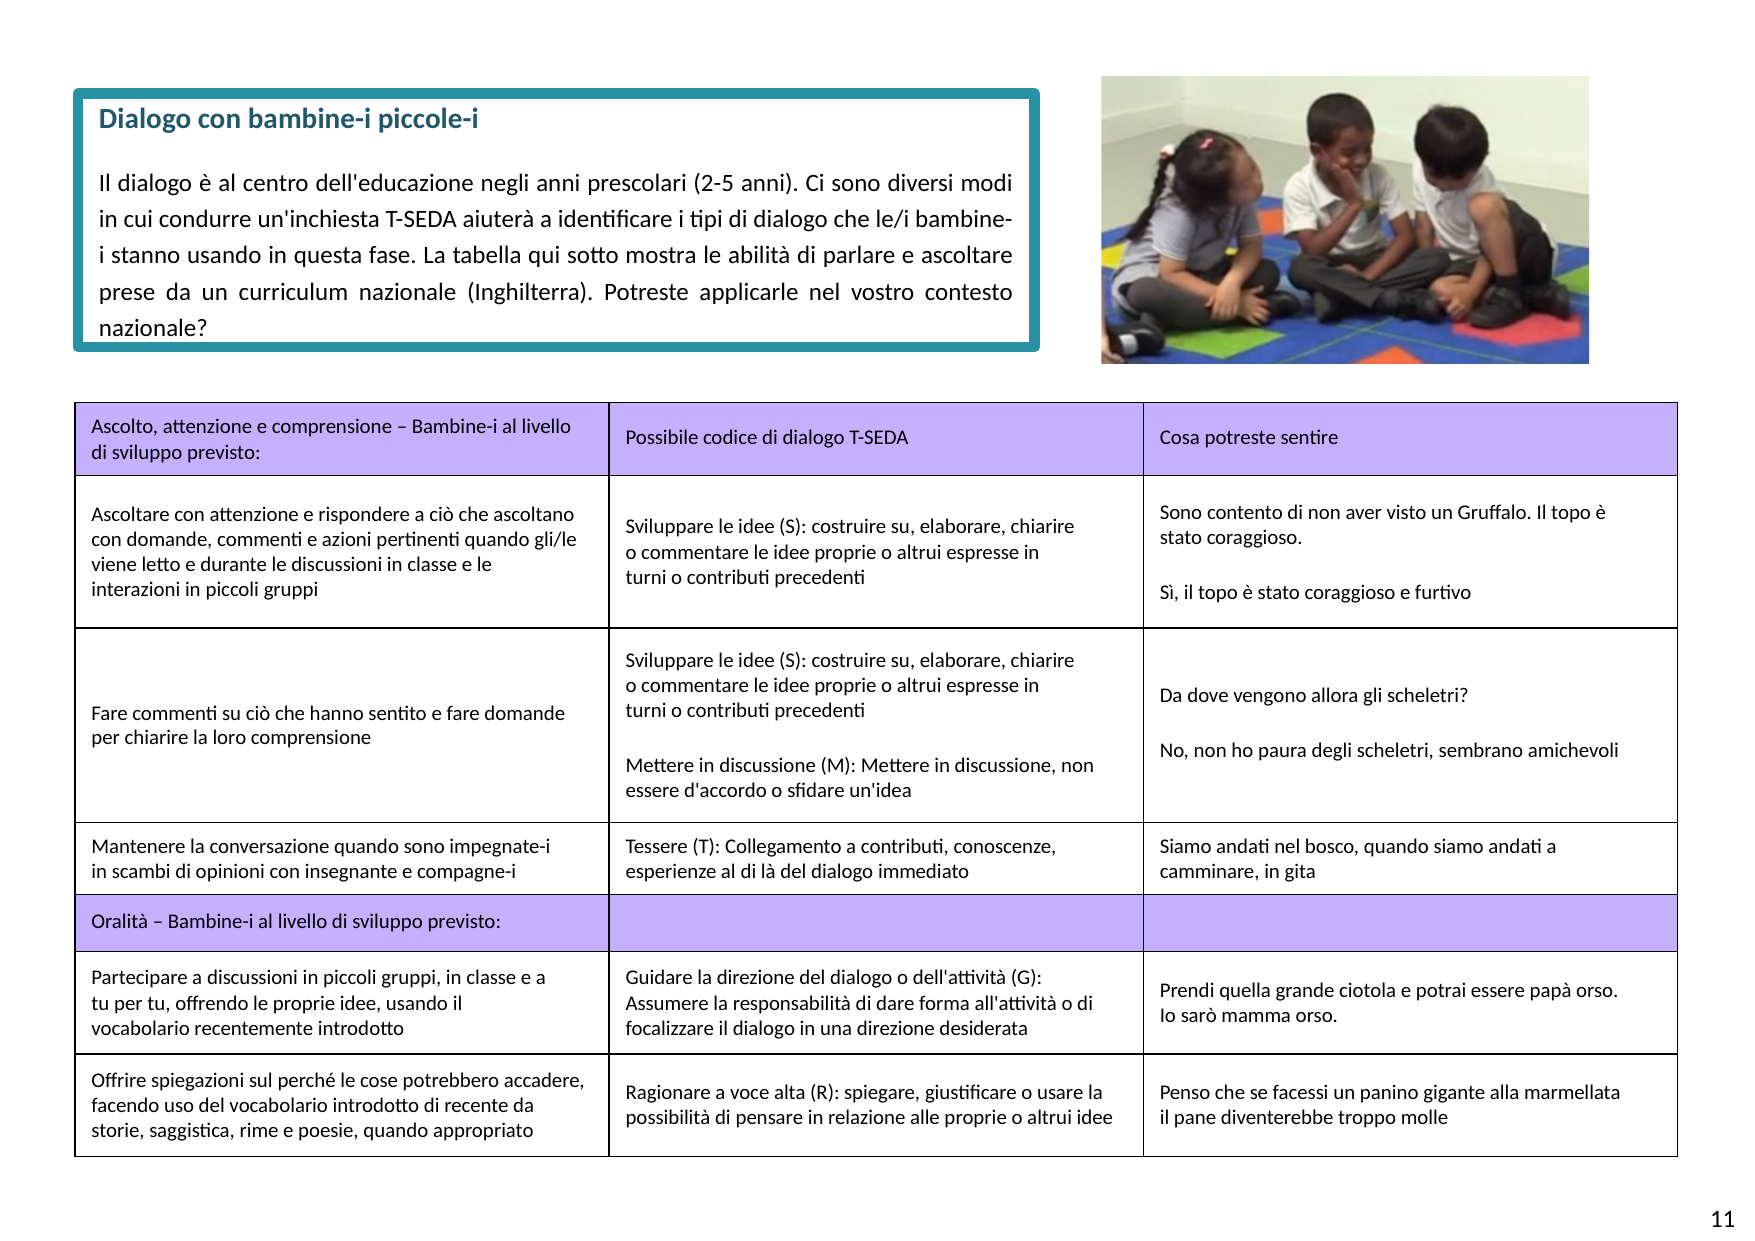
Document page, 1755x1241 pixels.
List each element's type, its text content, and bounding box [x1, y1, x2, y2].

table_header Cosa potreste sentire [1144, 403, 1677, 475]
table_cell Tessere (T): Collegamento a contributi, conoscenze, esperienze al di là del dialogo immediato [610, 823, 1143, 894]
table_cell Fare commenti su ciò che hanno sentito e fare domande per chiarire la loro comprensione [76, 629, 608, 822]
table_cell Ragionare a voce alta (R): spiegare, giustificare o usare la possibilità di pensare in relazione alle proprie o altrui idee [610, 1055, 1143, 1156]
table_cell Offrire spiegazioni sul perché le cose potrebbero accadere, facendo uso del vocabolario introdotto di recente da storie, saggistica, rime e poesie, quando appropriato [76, 1055, 608, 1156]
table_cell Guidare la direzione del dialogo o dell'attività (G): Assumere la responsabilità di dare forma all'attività o di focalizzare il dialogo in una direzione desiderata [610, 952, 1143, 1053]
table_cell Da dove vengono allora gli scheletri? No, non ho paura degli scheletri, sembrano amichevoli [1144, 629, 1677, 822]
table_cell [1144, 895, 1677, 951]
table_cell Sono contento di non aver visto un Gruffalo. Il topo è stato coraggioso. Sì, il topo è stato coraggioso e furtivo [1144, 476, 1677, 627]
table_cell Penso che se facessi un panino gigante alla marmellata il pane diventerebbe troppo molle [1144, 1055, 1677, 1156]
table_header Ascolto, attenzione e comprensione – Bambine-i al livello di sviluppo previsto: [76, 403, 608, 475]
text_box 11 [1695, 1195, 1752, 1241]
text_box Dialogo con bambine-i piccole-i Il dialogo è al centro dell'educazione negli anni prescolari (2-5 anni). Ci sono diversi modi in cui condurre un'inchiesta T-SEDA aiuterà a identificare i tipi di dialogo che le/i bambine-i stanno usando in questa fase. La tabella qui sotto mostra le abilità di parlare e ascoltare prese da un curriculum nazionale (Inghilterra). Potreste applicarle nel vostro contesto nazionale? [77, 93, 1035, 348]
table_cell Mantenere la conversazione quando sono impegnate-i in scambi di opinioni con insegnante e compagne-i [76, 823, 608, 894]
table_cell Ascoltare con attenzione e rispondere a ciò che ascoltano con domande, commenti e azioni pertinenti quando gli/le viene letto e durante le discussioni in classe e le interazioni in piccoli gruppi [76, 476, 608, 627]
table_cell Oralità – Bambine-i al livello di sviluppo previsto: [76, 895, 608, 951]
table_cell Sviluppare le idee (S): costruire su, elaborare, chiarire o commentare le idee proprie o altrui espresse in turni o contributi precedenti Mettere in discussione (M): Mettere in discussione, non essere d'accordo o sfidare un'idea [610, 629, 1143, 822]
table_cell [610, 895, 1143, 951]
table_header Possibile codice di dialogo T-SEDA [610, 403, 1143, 475]
text_box [1101, 76, 1590, 364]
table_cell Partecipare a discussioni in piccoli gruppi, in classe e a tu per tu, offrendo le proprie idee, usando il vocabolario recentemente introdotto [76, 952, 608, 1053]
table_cell Sviluppare le idee (S): costruire su, elaborare, chiarire o commentare le idee proprie o altrui espresse in turni o contributi precedenti [610, 476, 1143, 627]
table_cell Siamo andati nel bosco, quando siamo andati a camminare, in gita [1144, 823, 1677, 894]
table_cell Prendi quella grande ciotola e potrai essere papà orso. Io sarò mamma orso. [1144, 952, 1677, 1053]
